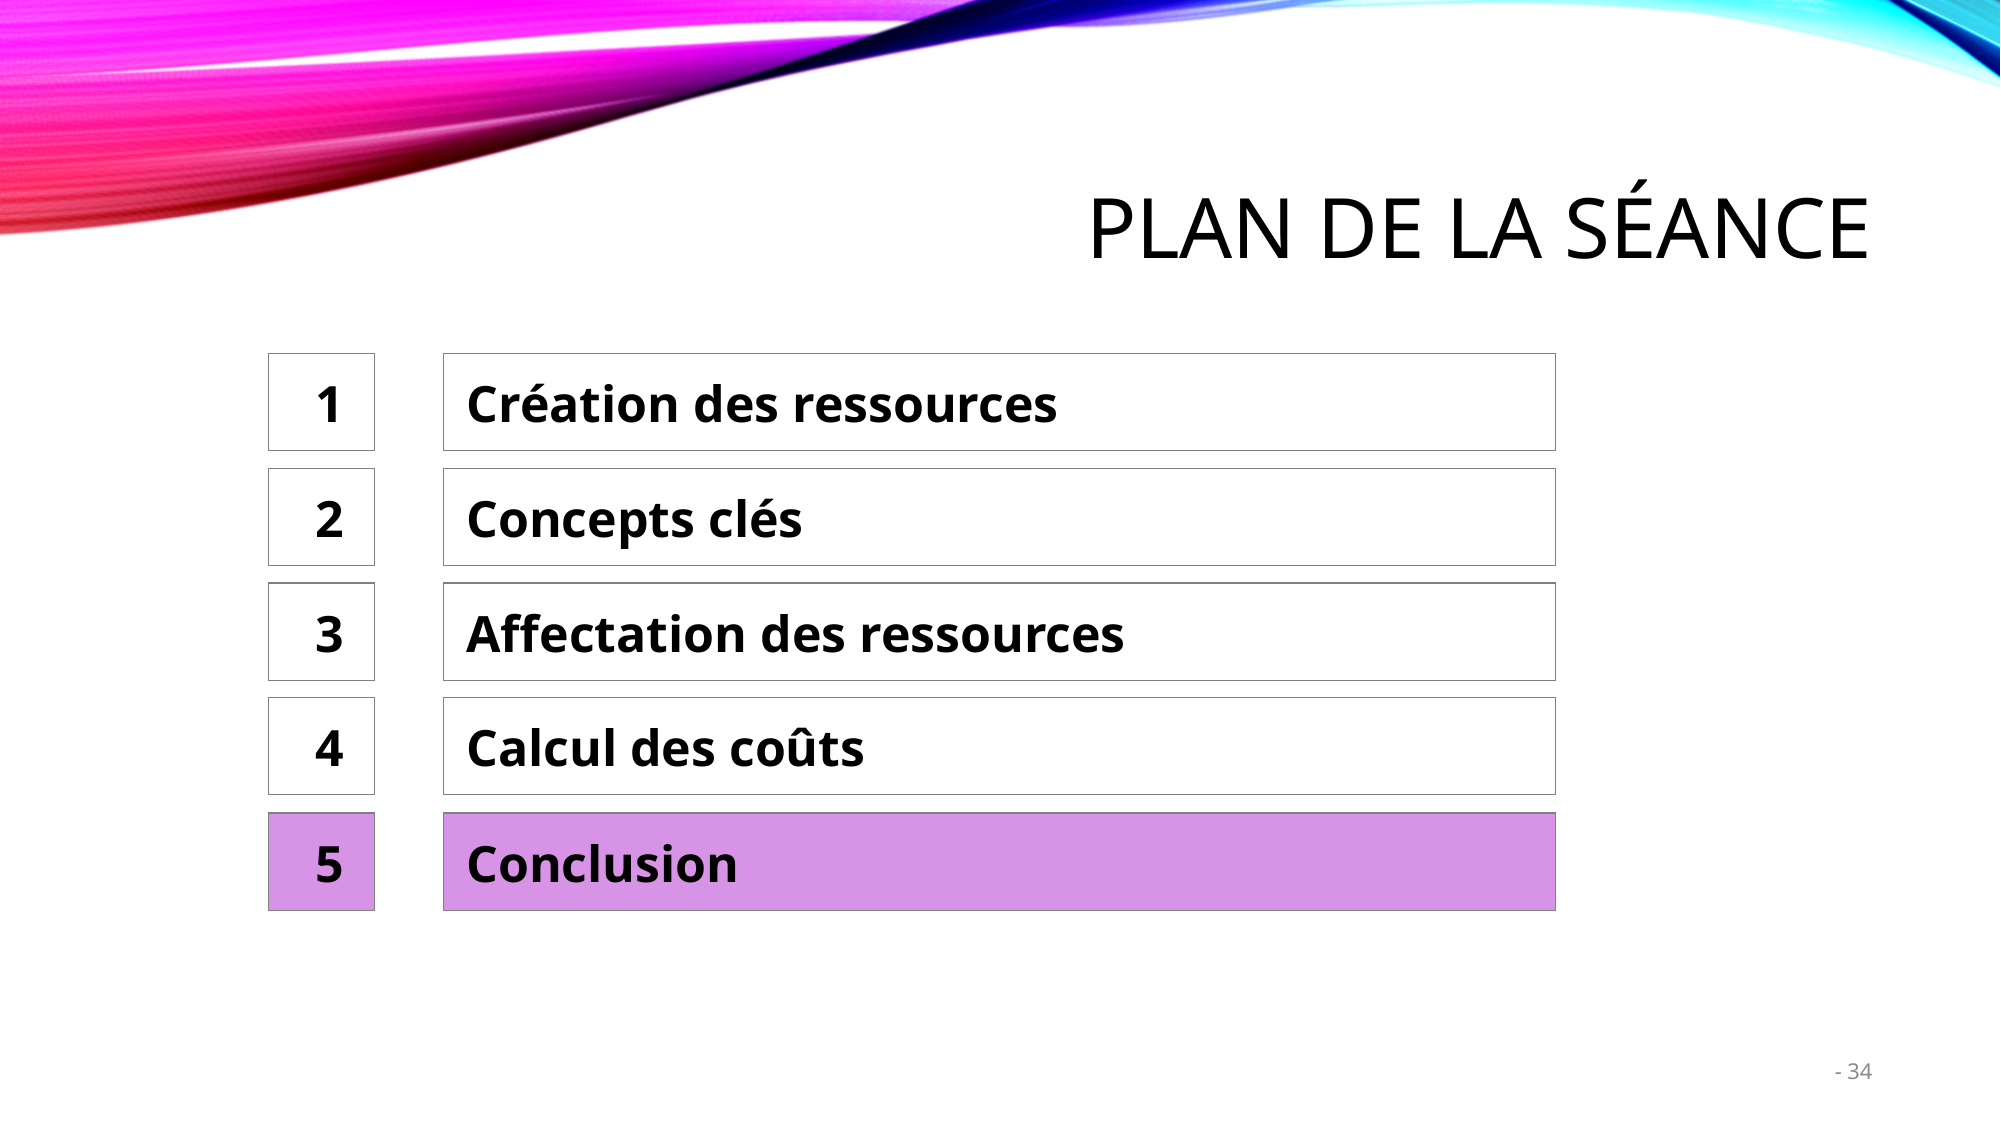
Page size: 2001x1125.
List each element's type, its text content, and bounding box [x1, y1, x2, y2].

picture [1910, 0, 2000, 45]
text_box Concepts clés [443, 468, 1556, 566]
text_box Création des ressources [443, 353, 1556, 451]
text_box 2 [268, 468, 375, 566]
slide_number 34 [1808, 1042, 1888, 1103]
text_box 1 [268, 353, 375, 451]
text_box Affectation des ressources [443, 582, 1556, 681]
title Plan de la séance [474, 125, 1888, 338]
text_box 3 [268, 582, 375, 681]
text_box 4 [268, 697, 375, 795]
picture [1890, 0, 2000, 75]
text_box Conclusion [443, 813, 1556, 911]
text_box Calcul des coûts [443, 697, 1556, 795]
picture [0, 0, 2000, 237]
text_box 5 [268, 813, 375, 911]
